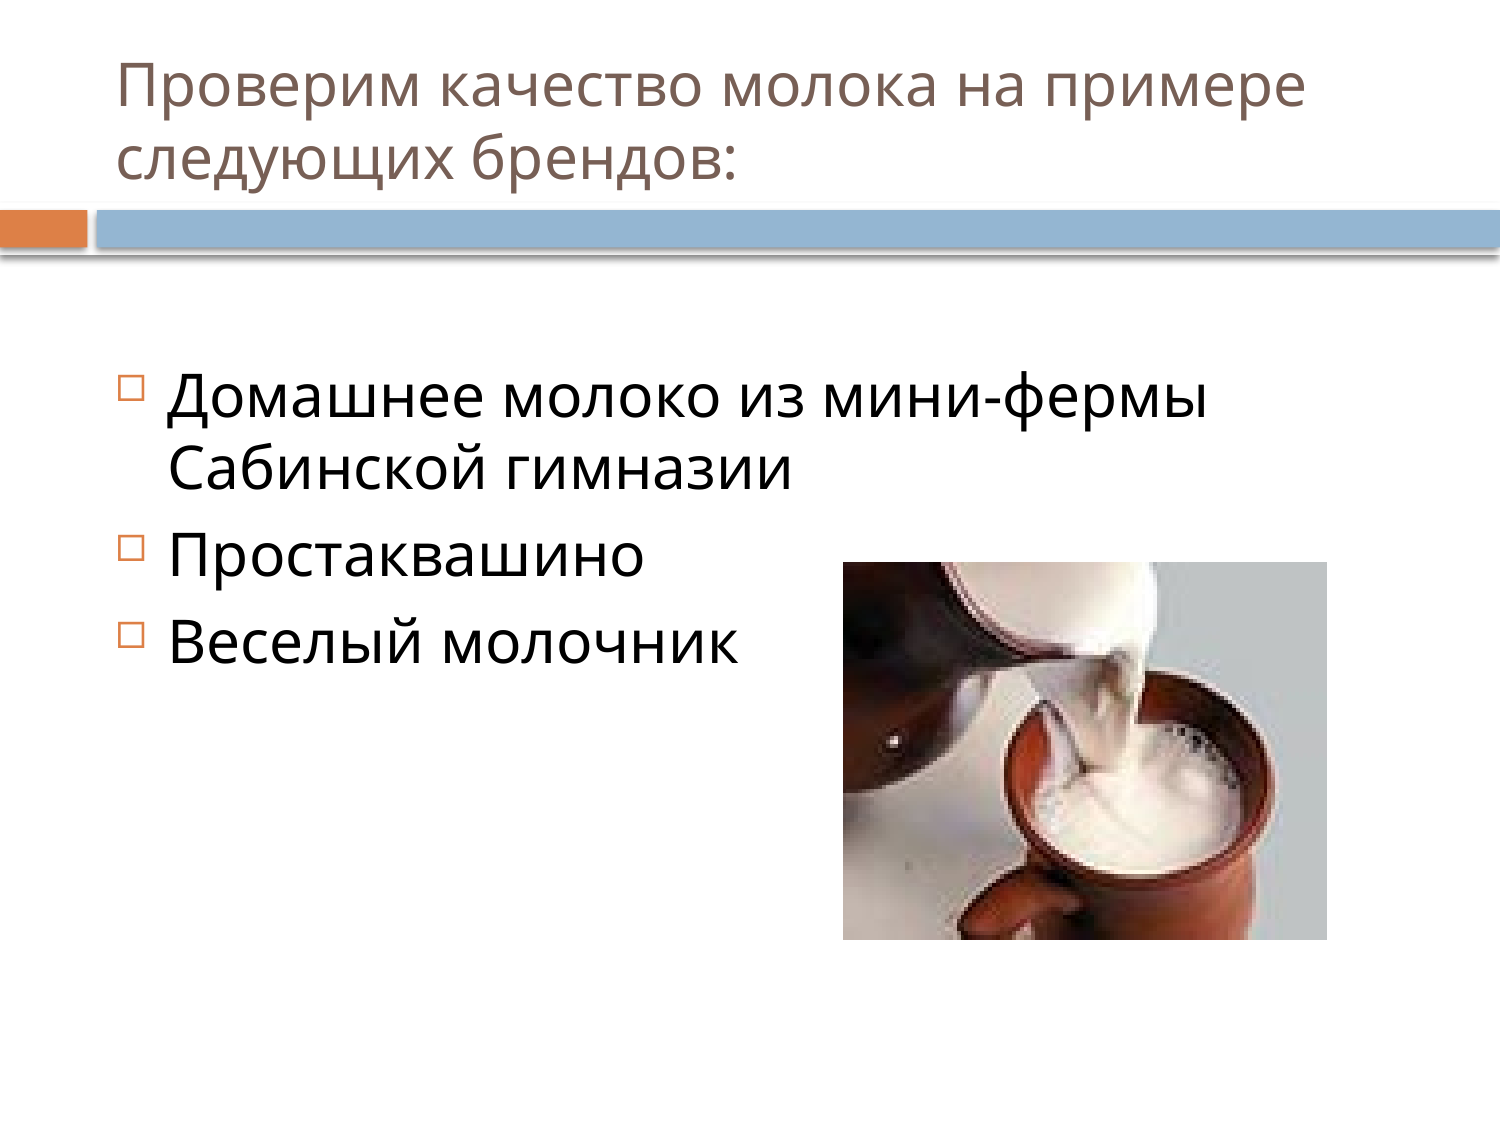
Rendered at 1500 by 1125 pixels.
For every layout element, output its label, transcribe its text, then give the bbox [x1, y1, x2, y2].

title Проверим качество молока на примере следующих брендов: [100, 37, 1438, 200]
picture [843, 562, 1327, 941]
list Домашнее молоко из мини-фермы Сабинской гимназии Простаквашино Веселый молочник [100, 262, 1438, 1000]
